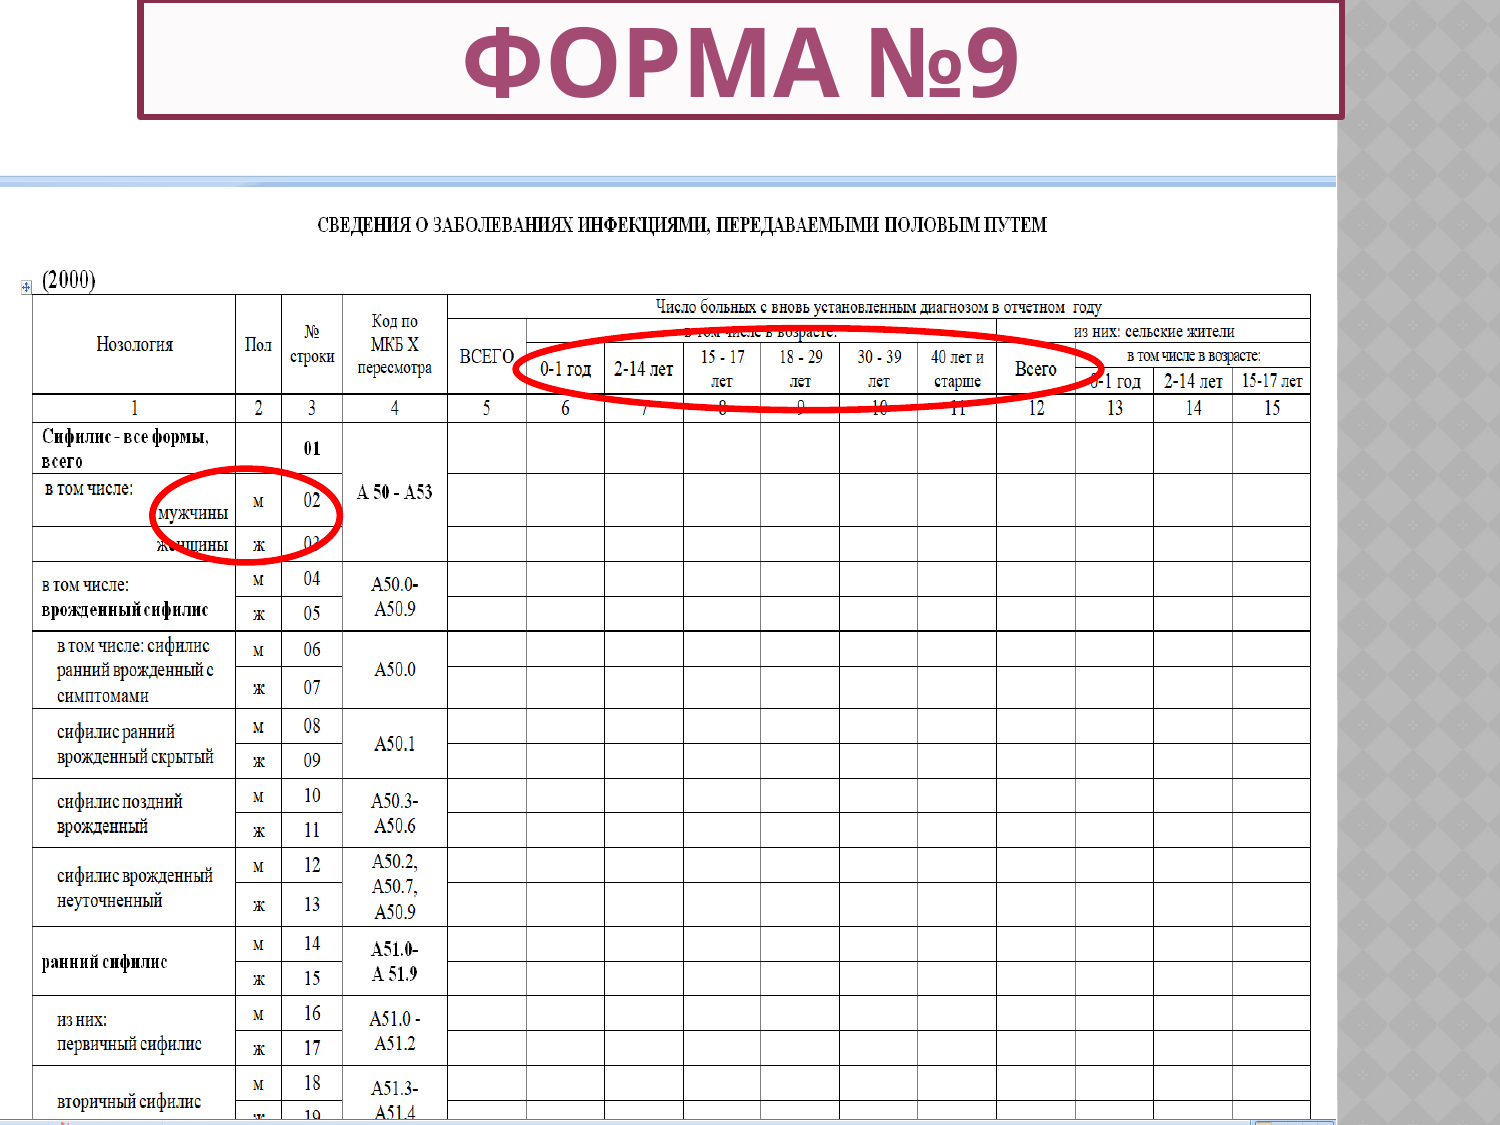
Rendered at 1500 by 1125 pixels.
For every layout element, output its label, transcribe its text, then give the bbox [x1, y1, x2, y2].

title Форма №9 [137, 0, 1345, 120]
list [0, 175, 1337, 1125]
